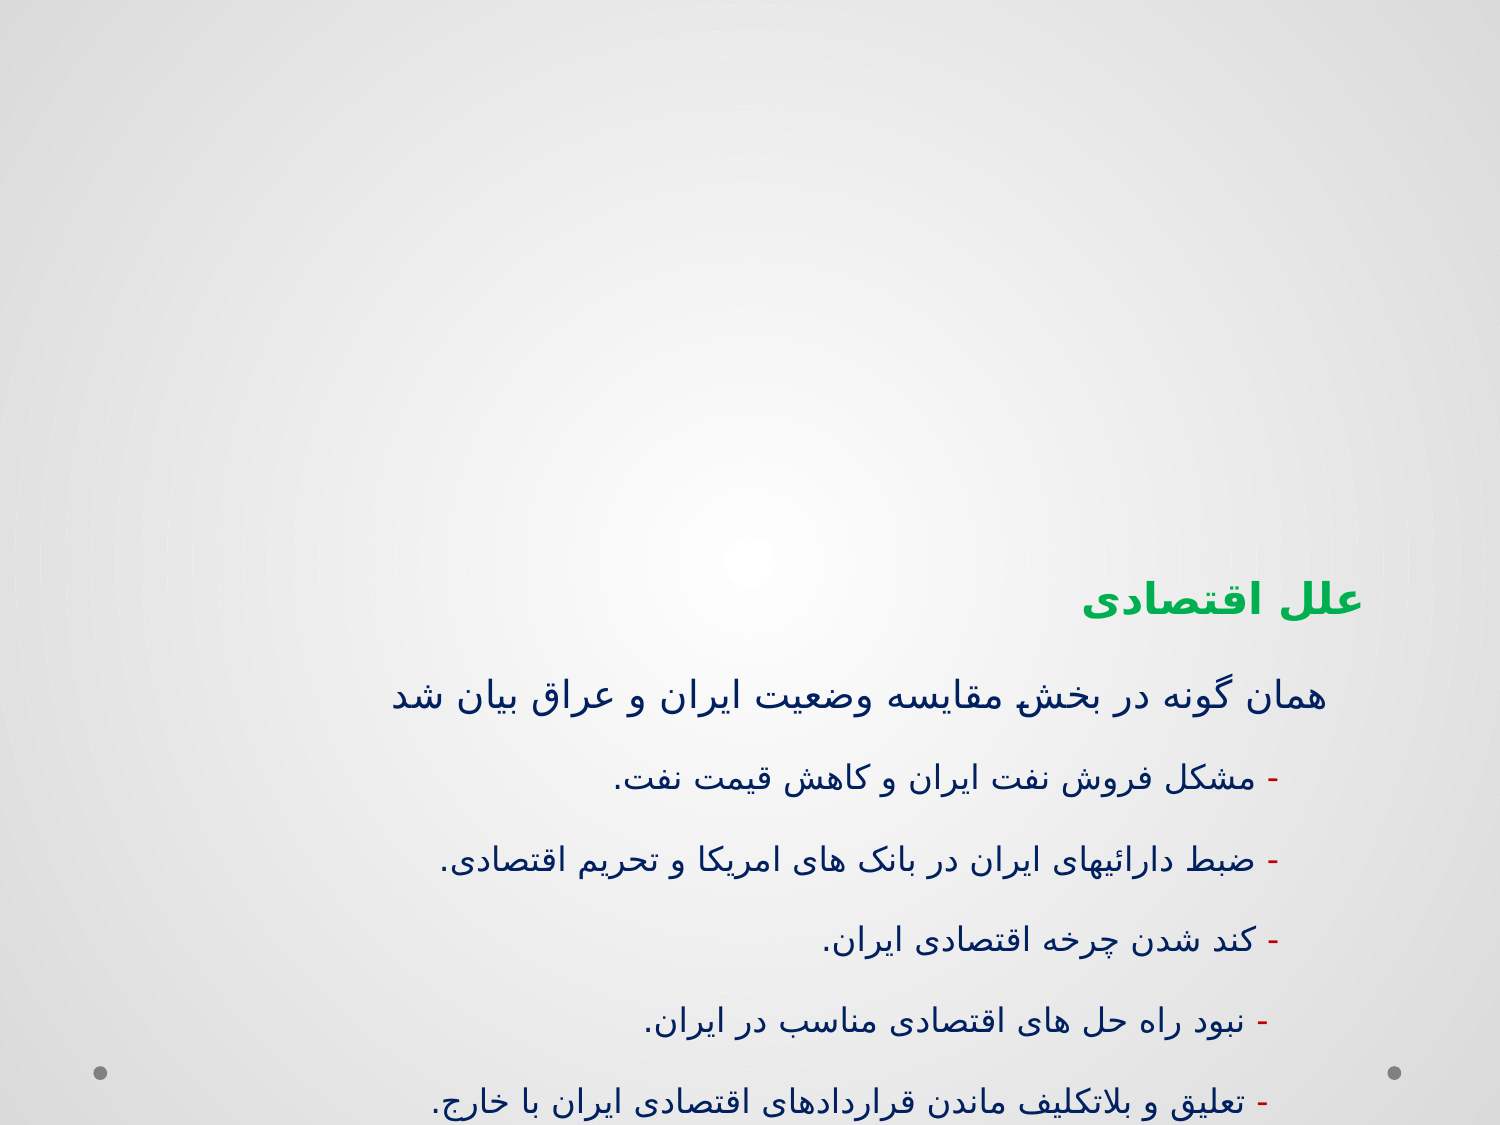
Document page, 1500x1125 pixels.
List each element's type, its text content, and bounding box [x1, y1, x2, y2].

title علل اقتصادی همان گونه در بخش مقایسه وضعیت ایران و عراق بیان شد - مشکل فروش نفت ایران و کاهش قیمت نفت. - ضبط دارائیهای ایران در بانک های امریکا و تحریم اقتصادی. - کند شدن چرخه اقتصادی ایران. - نبود راه حل های اقتصادی مناسب در ایران. - تعلیق و بلاتکلیف ماندن قراردادهای اقتصادی ایران با خارج. - تقویت بنیه اقتصادی عراق از طریق کمک مالی کشورهای عربی. [17, 503, 1381, 1125]
